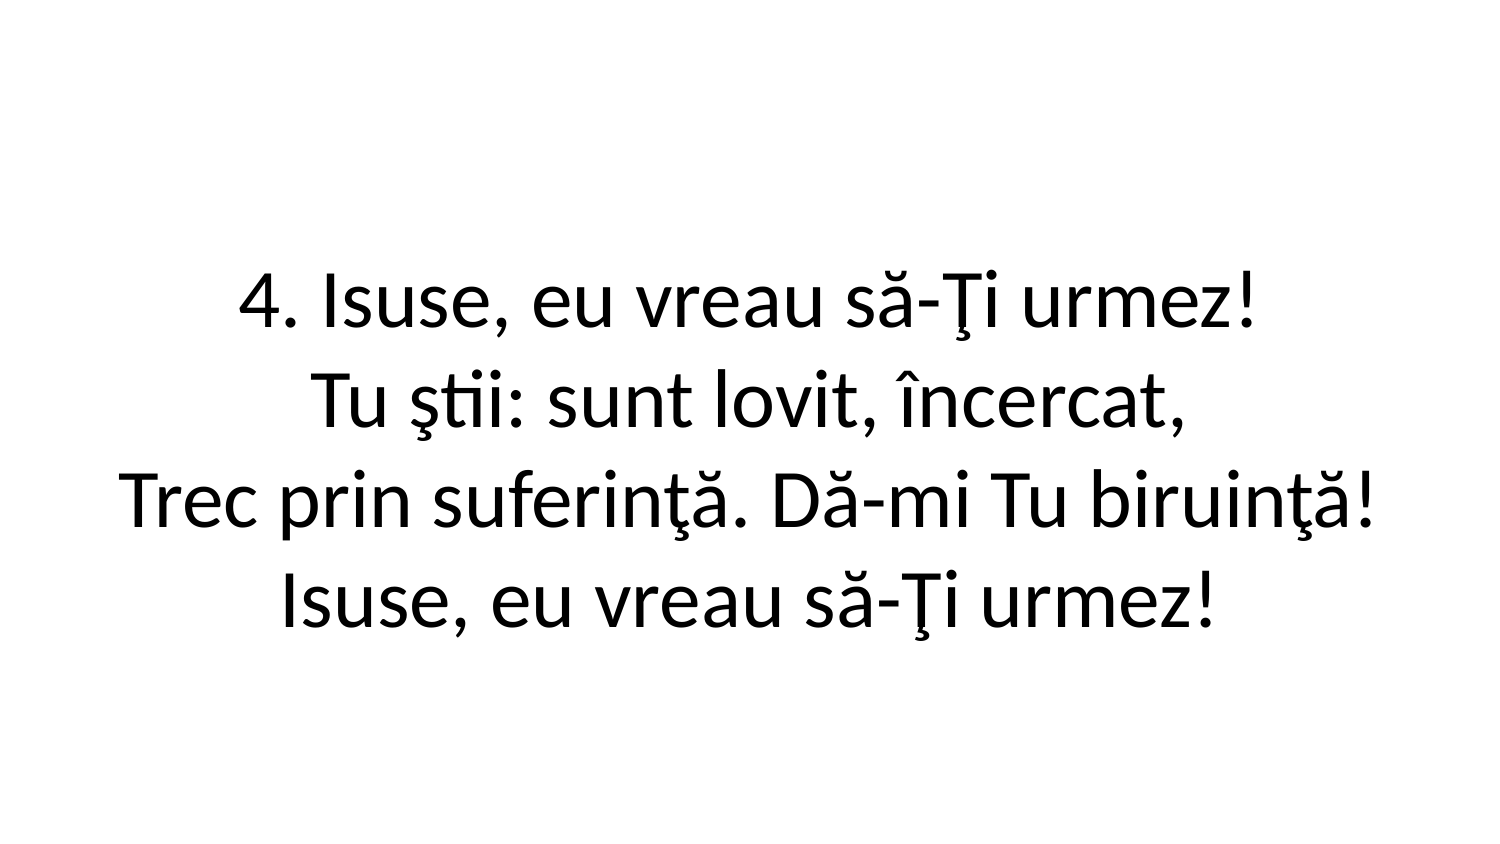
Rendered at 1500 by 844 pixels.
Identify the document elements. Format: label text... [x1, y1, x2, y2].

text_box 4. Isuse, eu vreau să-Ţi urmez! Tu ştii: sunt lovit, încercat, Trec prin suferinţă. Dă-mi Tu biruinţă! Isuse, eu vreau să-Ţi urmez! [104, 192, 1396, 652]
